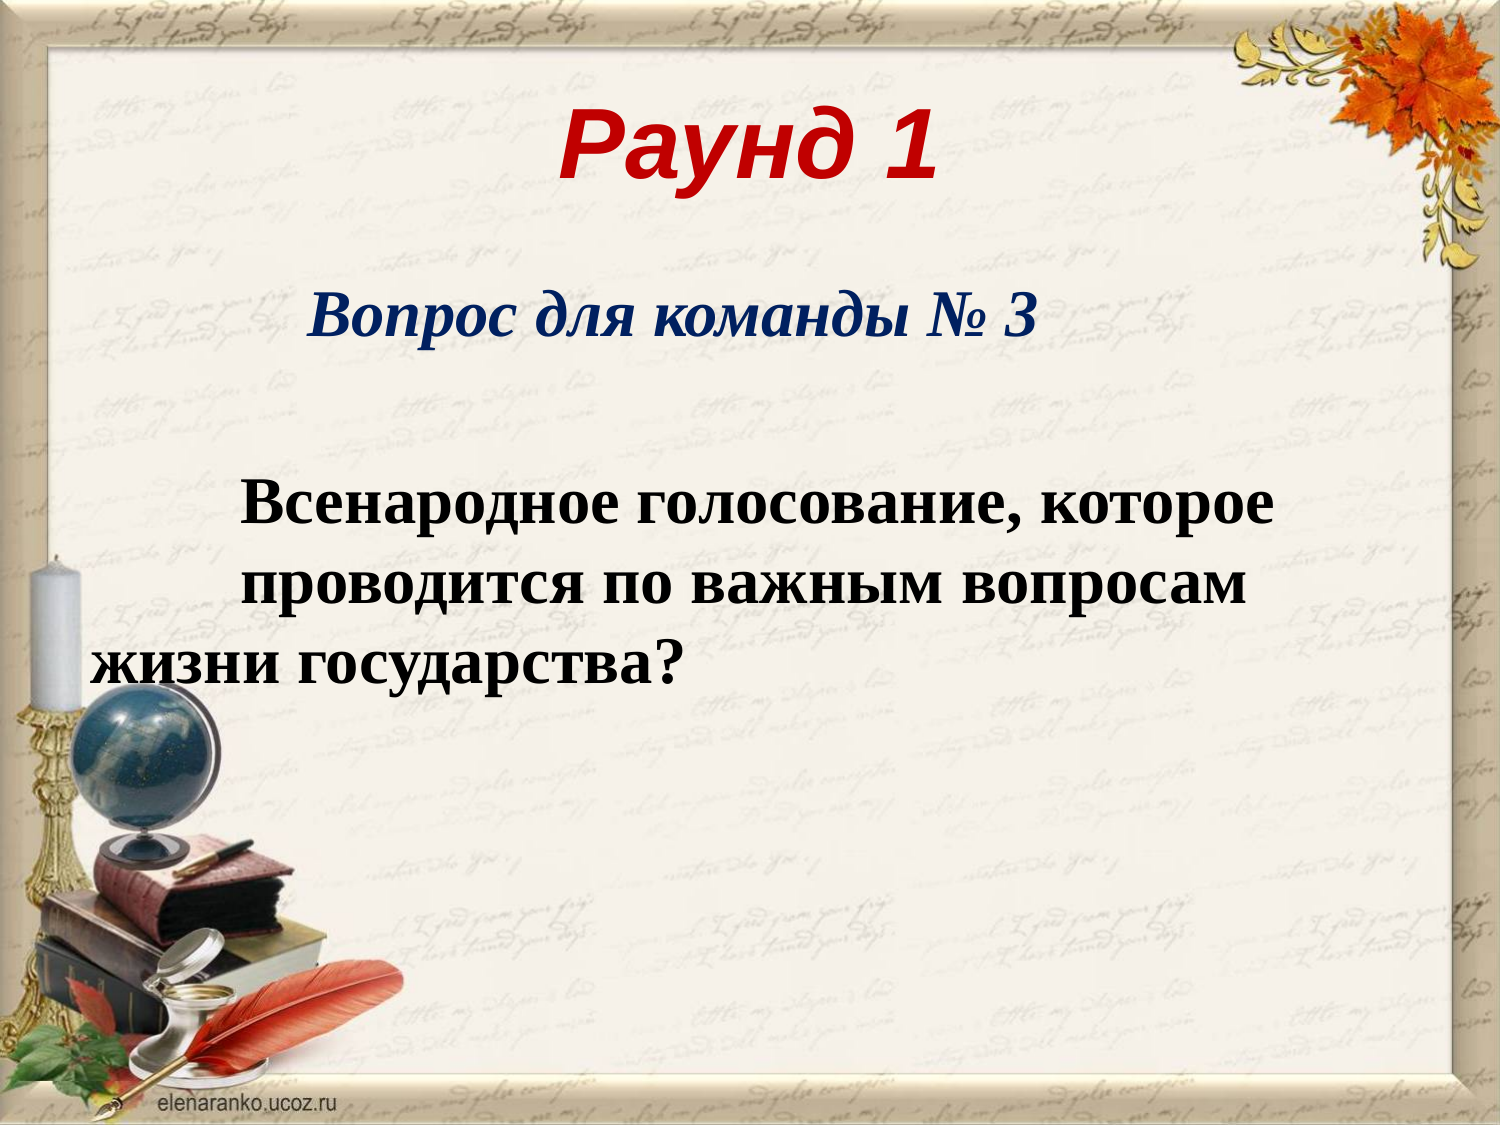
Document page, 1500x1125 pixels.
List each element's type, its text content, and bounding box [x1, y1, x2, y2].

list Вопрос для команды № 3 Всенародное голосование, которое проводится по важным вопросам жизни государства? [75, 262, 1425, 1005]
title Раунд 1 [75, 45, 1425, 233]
picture [0, 0, 1500, 1125]
